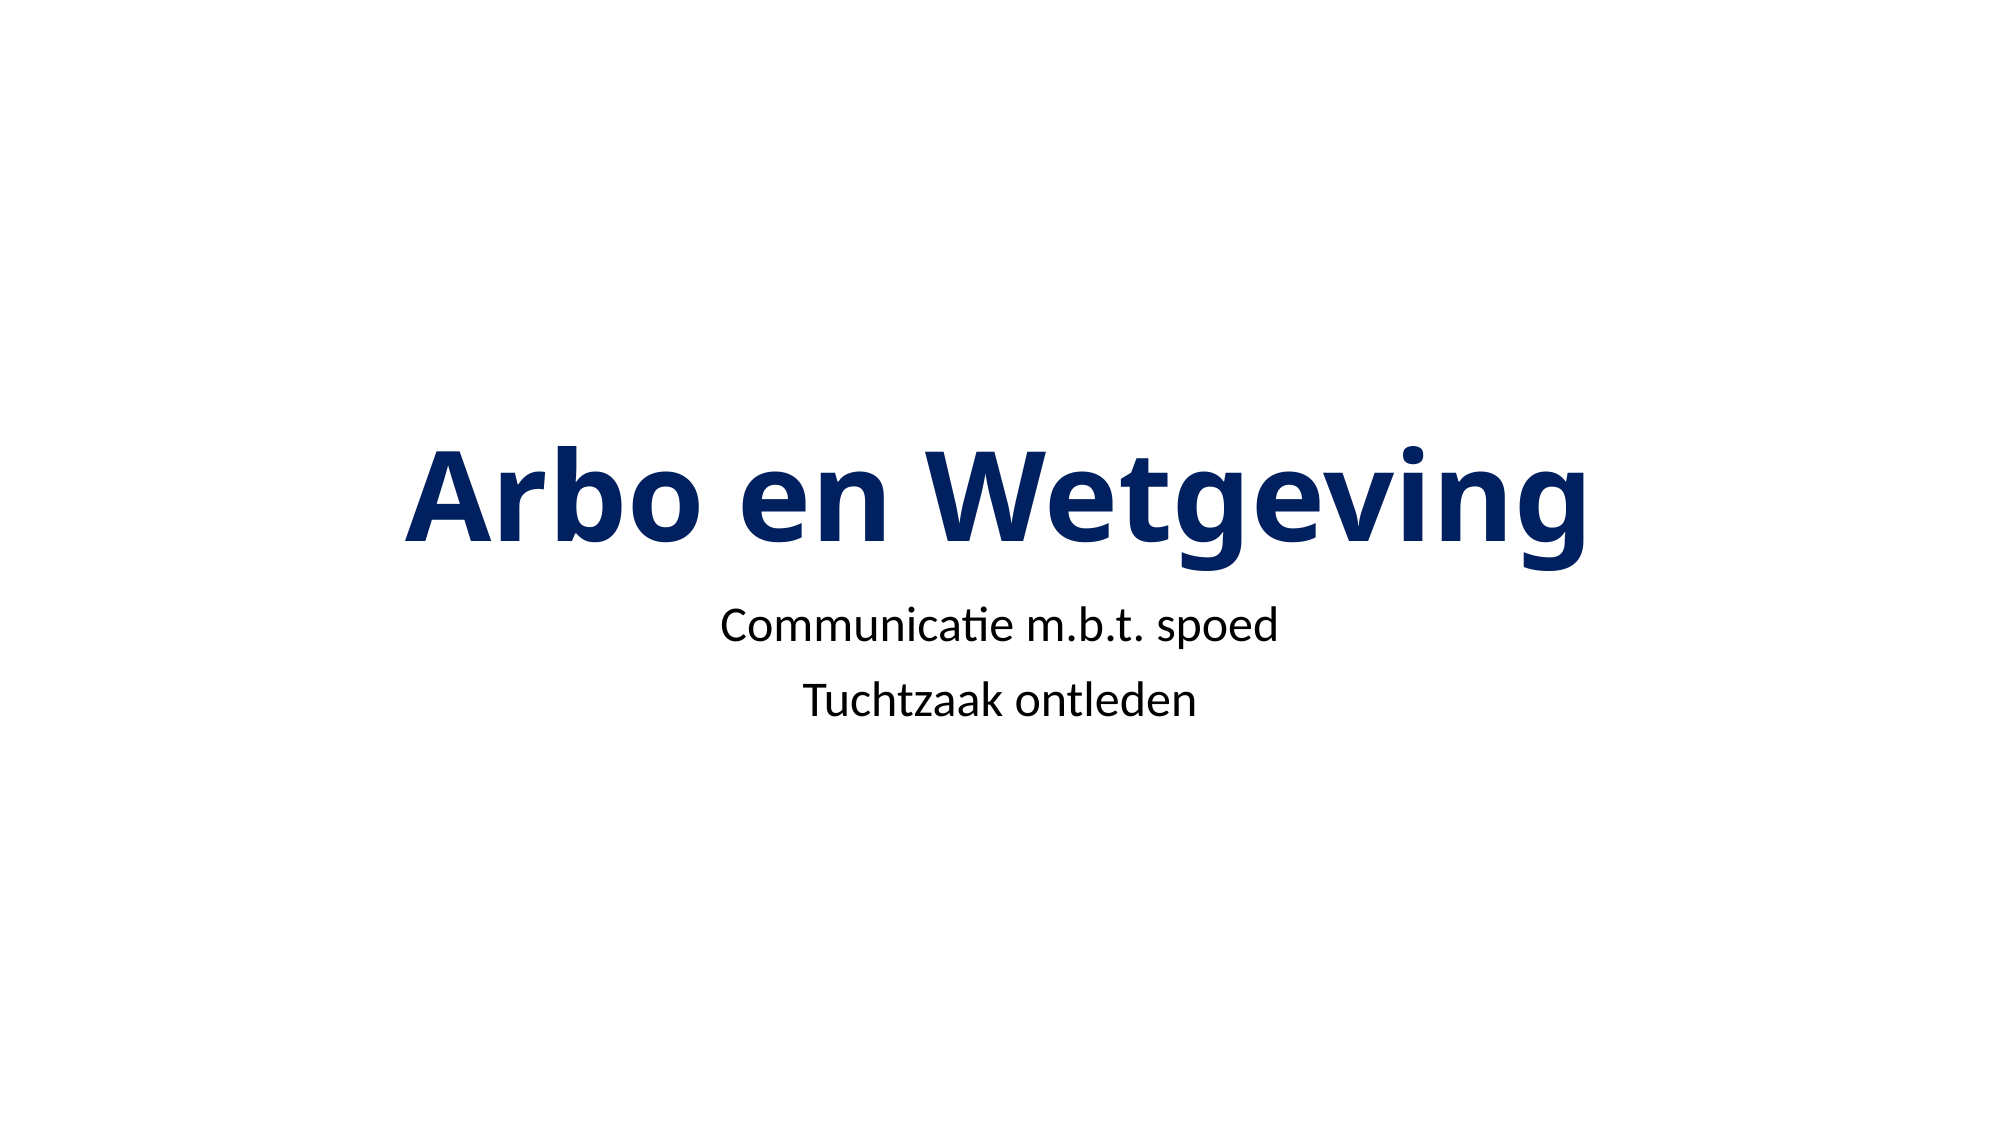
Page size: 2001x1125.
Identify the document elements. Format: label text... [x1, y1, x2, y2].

title Arbo en Wetgeving [249, 184, 1750, 576]
subtitle Communicatie m.b.t. spoed Tuchtzaak ontleden [249, 590, 1750, 863]
